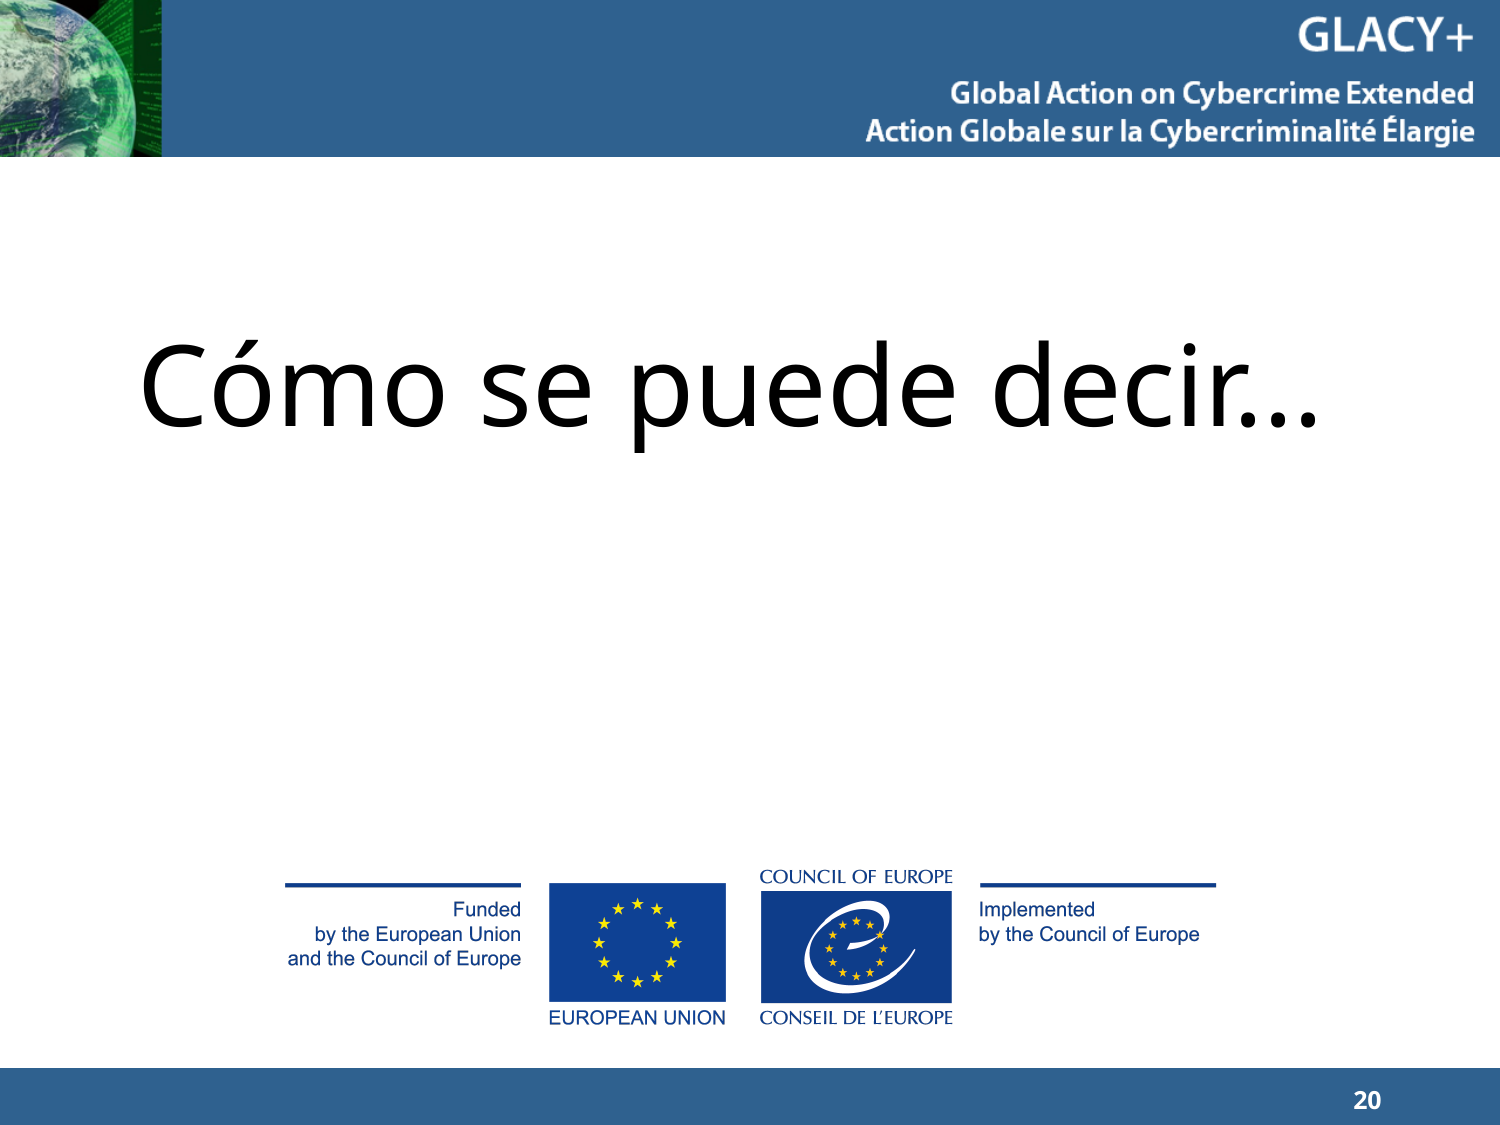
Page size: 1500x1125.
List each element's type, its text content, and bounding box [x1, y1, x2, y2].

picture [283, 868, 1217, 1026]
title Cómo se puede decir... [0, 313, 1463, 458]
slide_number 20 [1059, 1071, 1397, 1125]
picture [0, 0, 1500, 157]
